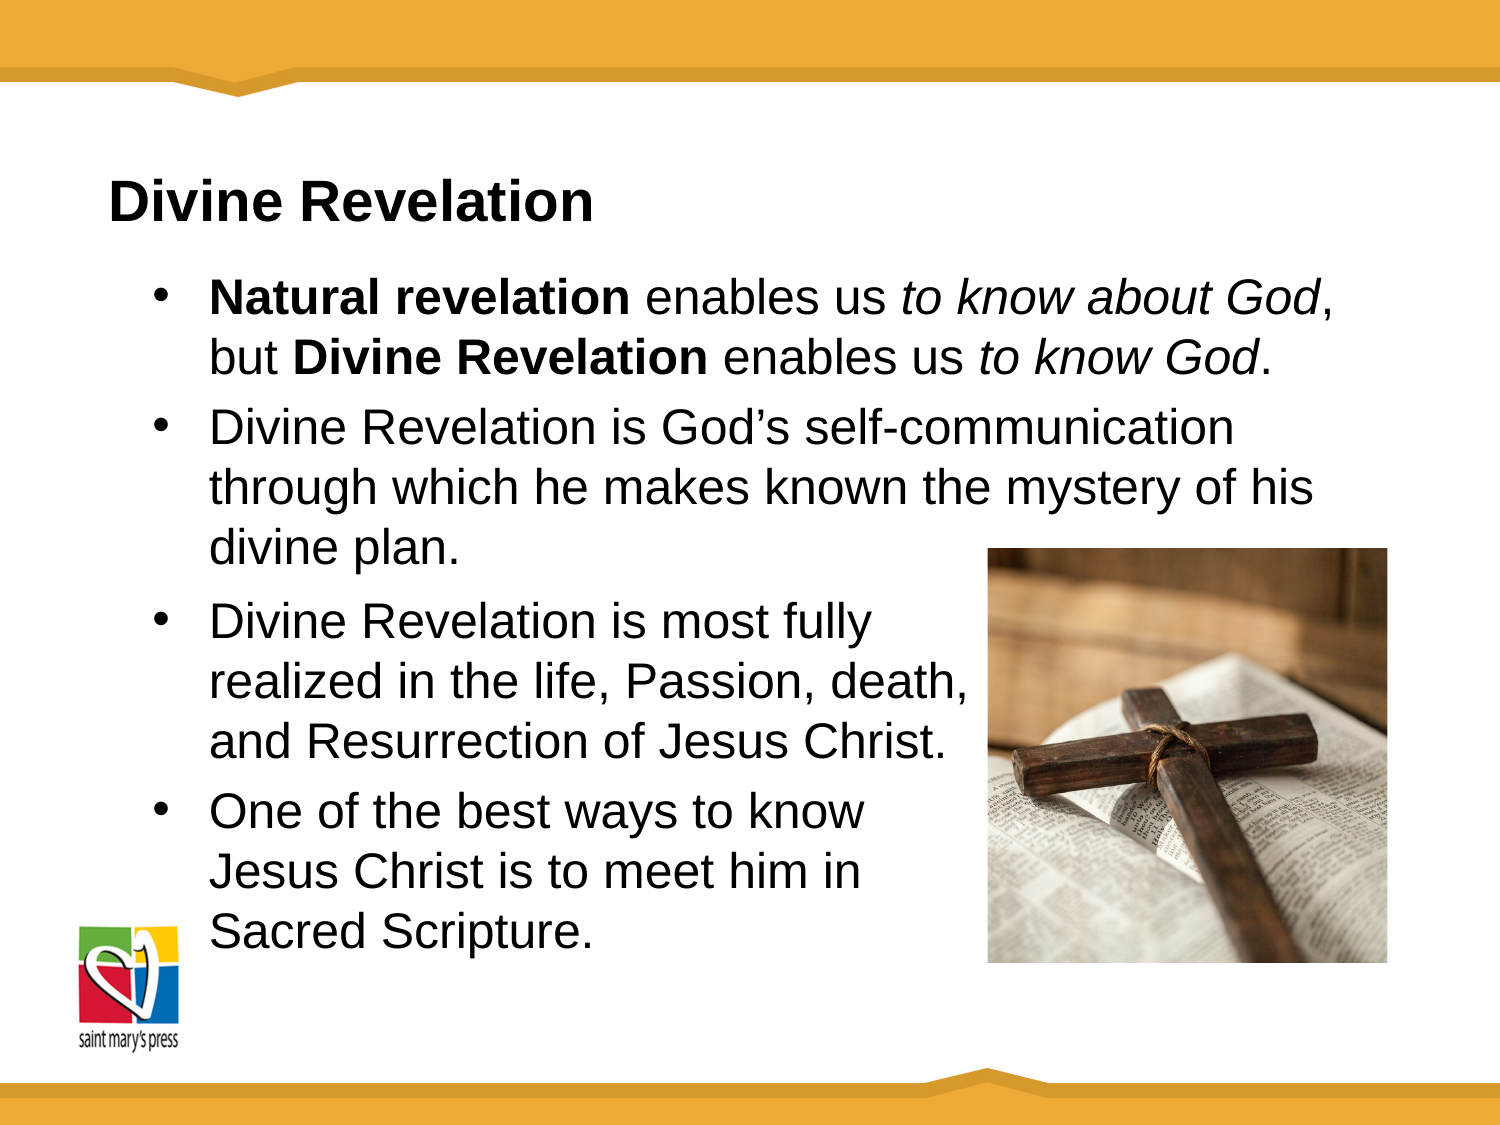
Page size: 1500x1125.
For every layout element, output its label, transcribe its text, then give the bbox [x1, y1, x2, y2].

title Divine Revelation [93, 135, 1482, 261]
list Natural revelation enables us to know about God, but Divine Revelation enables us to know God. Divine Revelation is God’s self-communication through which he makes known the mystery of his divine plan. [137, 257, 1375, 536]
picture [0, 0, 1500, 1125]
text_box Divine Revelation is most fully realized in the life, Passion, death, and Resurrection of Jesus Christ. One of the best ways to know Jesus Christ is to meet him in Sacred Scripture. [137, 580, 982, 860]
